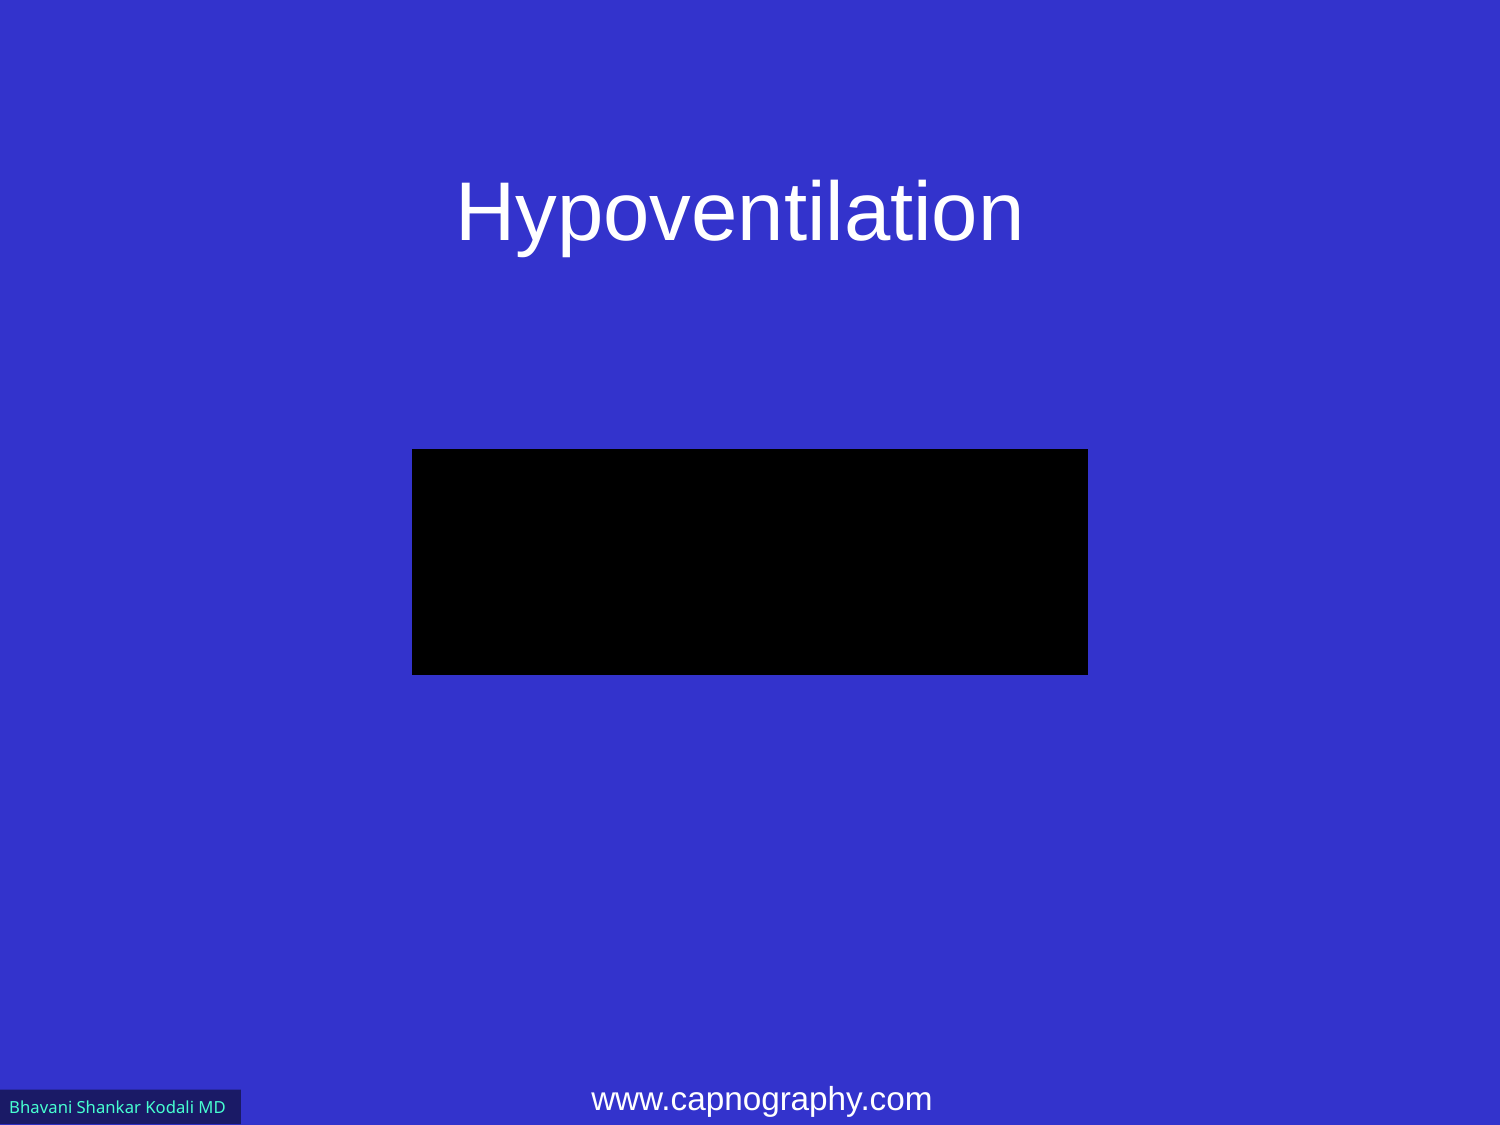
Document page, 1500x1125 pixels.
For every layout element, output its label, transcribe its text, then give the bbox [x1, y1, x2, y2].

text_box Hypoventilation [440, 149, 1040, 265]
text_box Bhavani Shankar Kodali MD [0, 1089, 241, 1125]
text_box www.capnography.com [576, 1069, 948, 1125]
picture [412, 449, 1088, 676]
